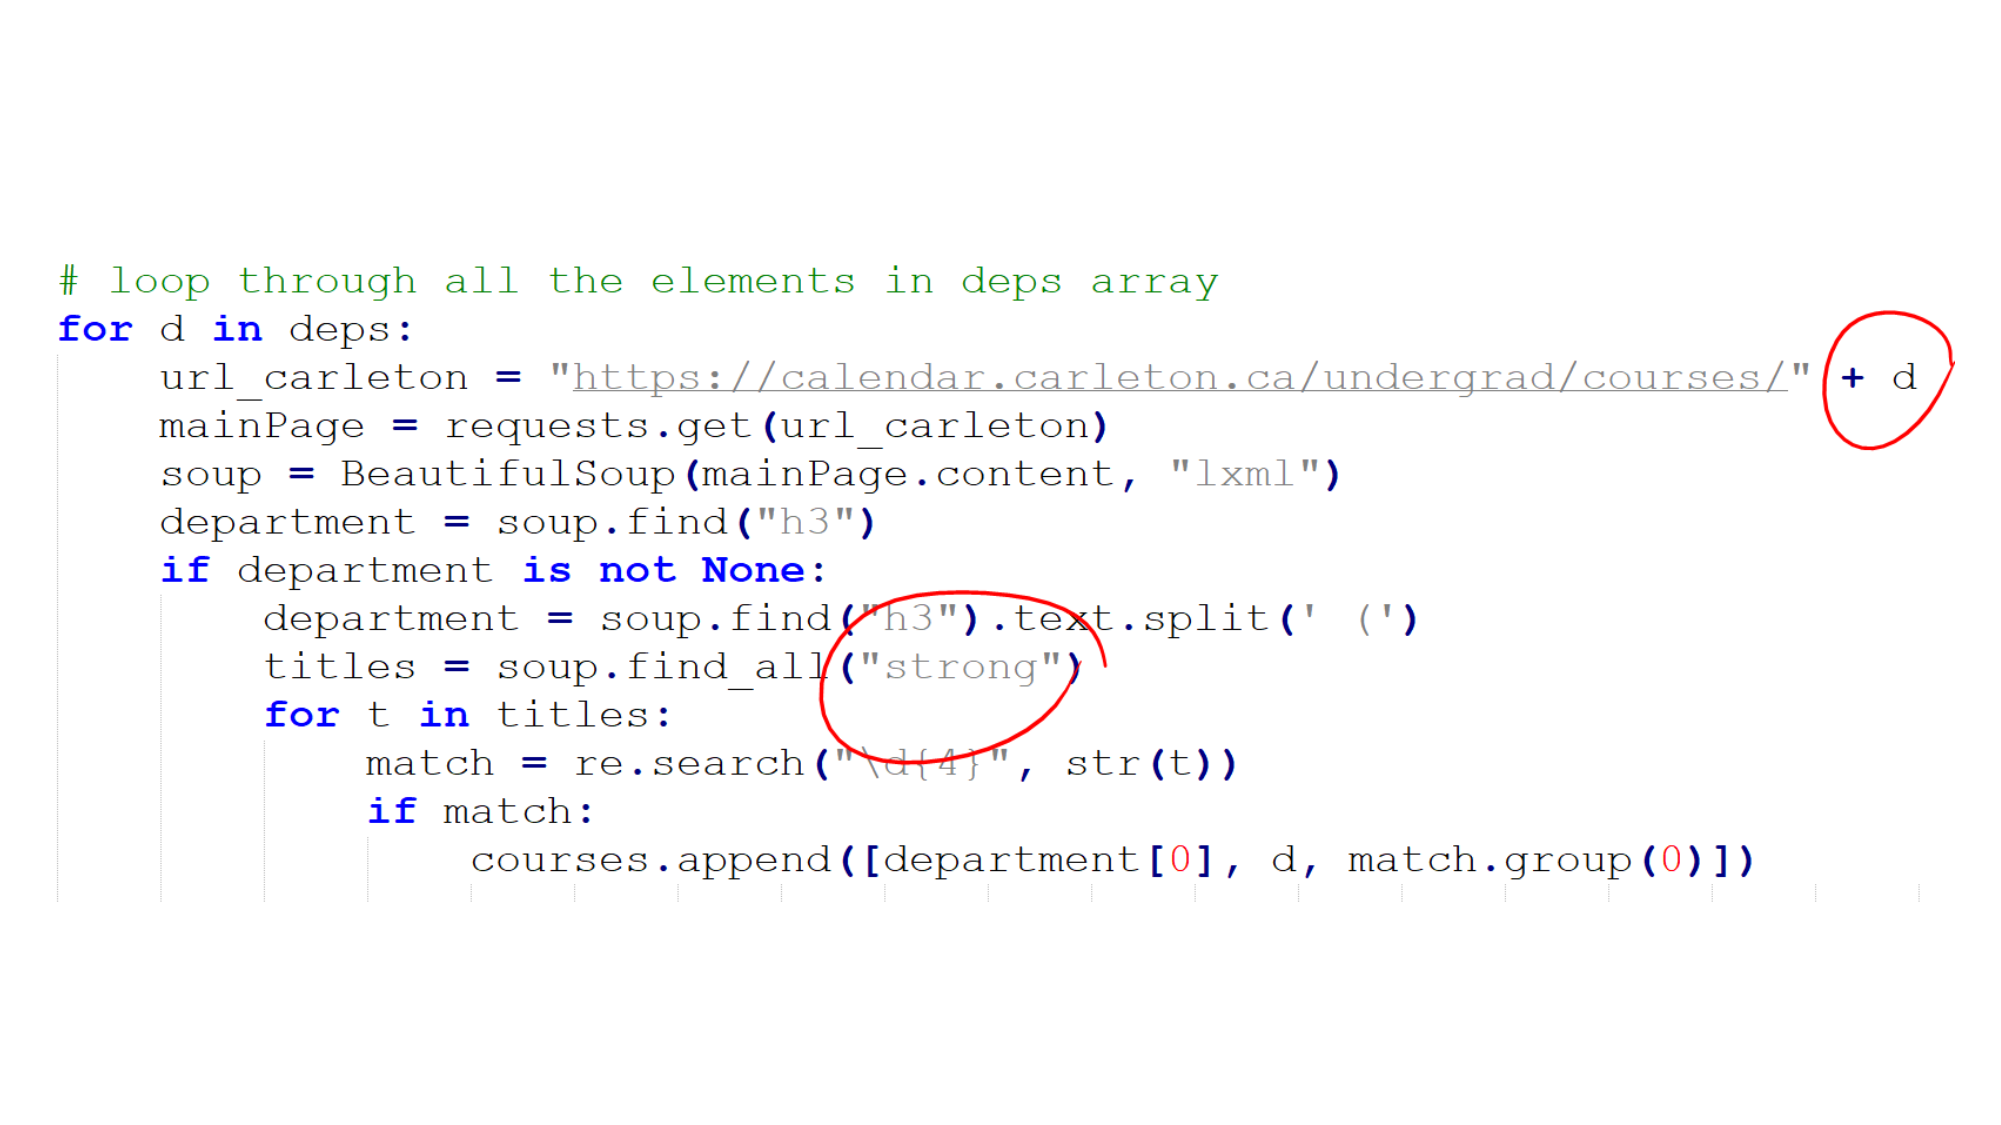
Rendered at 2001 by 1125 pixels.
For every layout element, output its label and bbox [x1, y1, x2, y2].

picture [49, 249, 1955, 903]
